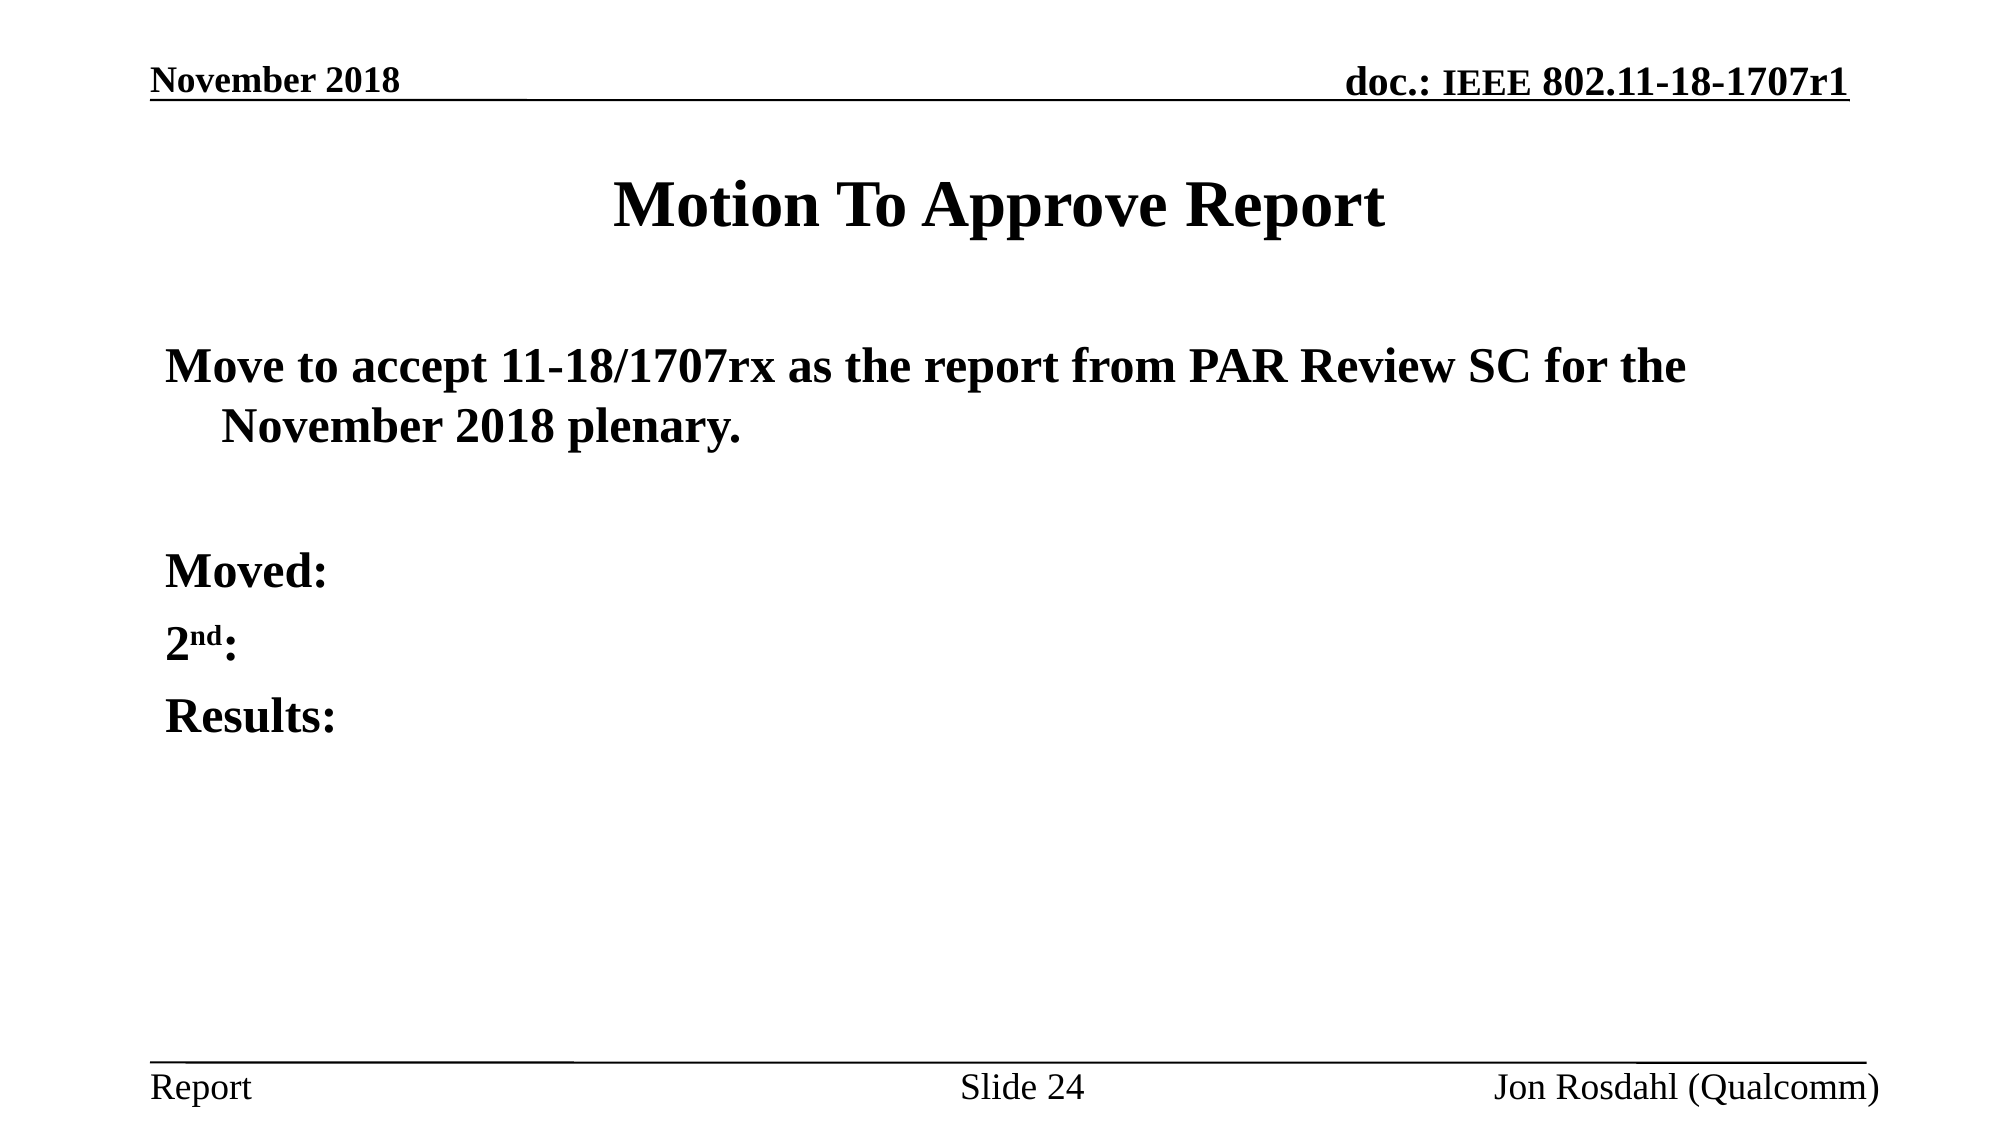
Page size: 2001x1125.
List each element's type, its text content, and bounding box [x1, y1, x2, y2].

title Motion To Approve Report [149, 112, 1850, 288]
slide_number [149, 49, 431, 100]
list Move to accept 11-18/1707rx as the report from PAR Review SC for the November 2018 plenary. Moved: 2nd: Results: [149, 324, 1850, 1000]
slide_number Slide 24 [950, 1061, 1095, 1125]
footer Jon Rosdahl (Qualcomm) [1436, 1061, 1881, 1108]
